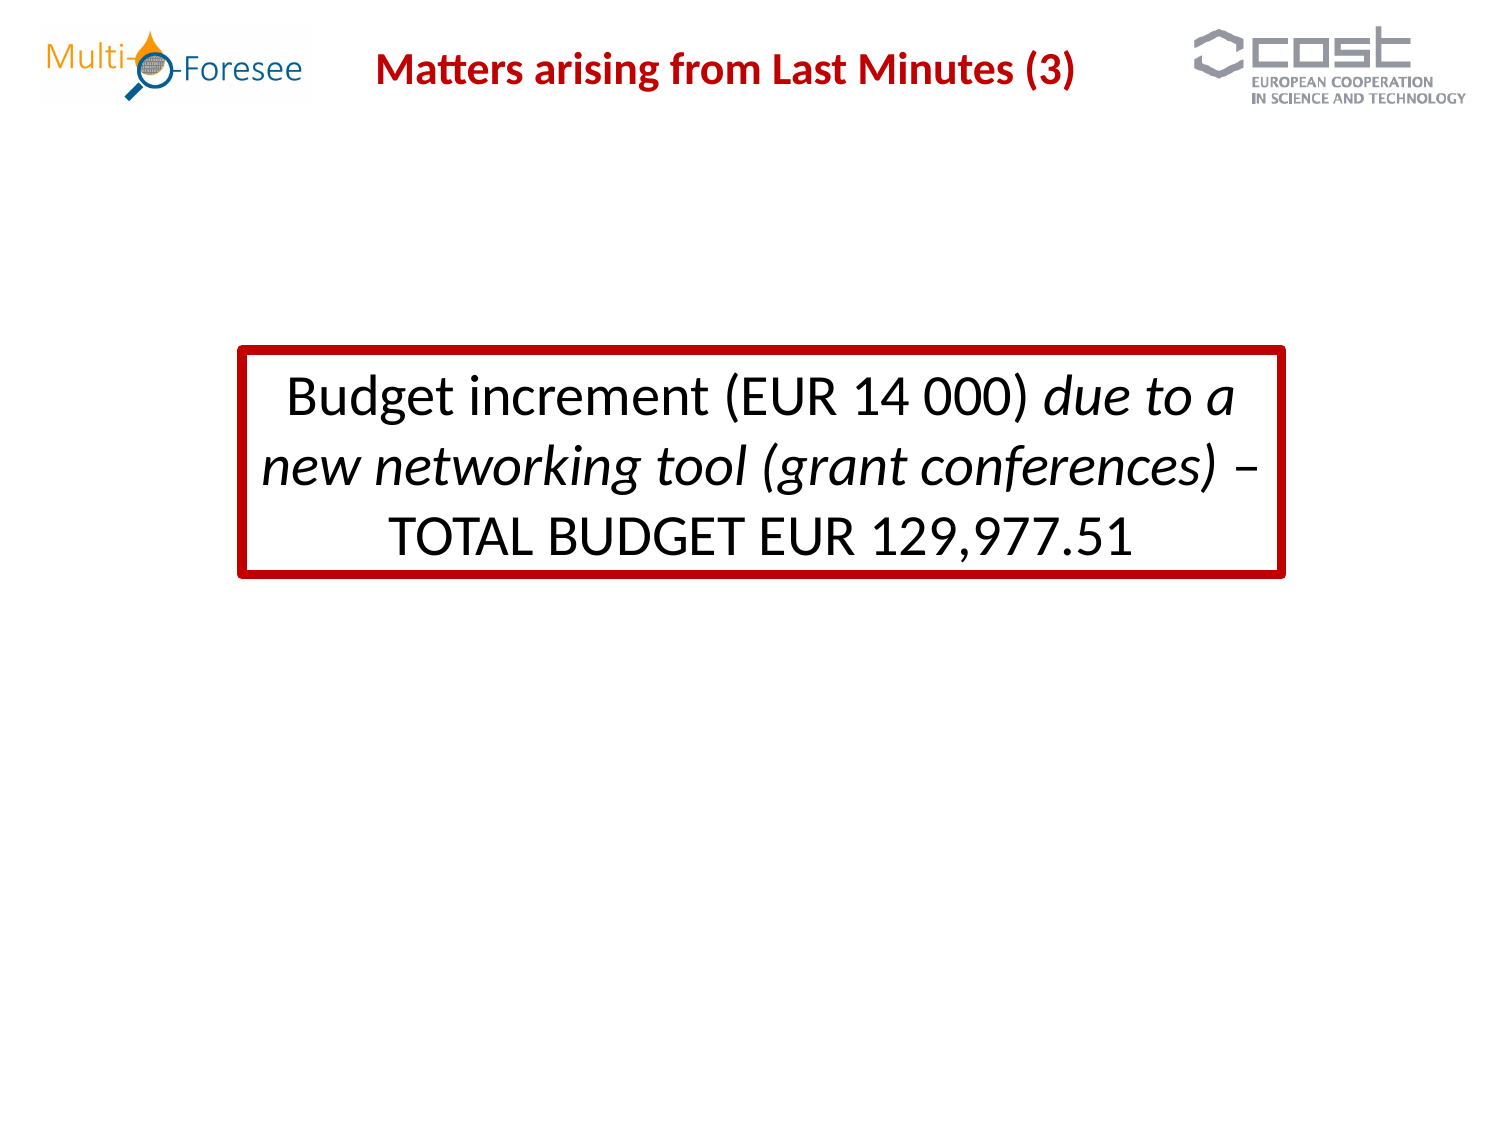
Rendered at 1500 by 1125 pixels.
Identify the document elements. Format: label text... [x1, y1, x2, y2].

picture [40, 18, 312, 108]
text_box Matters arising from Last Minutes (3) [360, 30, 1128, 101]
text_box Budget increment (EUR 14 000) due to a new networking tool (grant conferences) – TOTAL BUDGET EUR 129,977.51 [242, 349, 1282, 575]
picture [1174, 18, 1474, 123]
